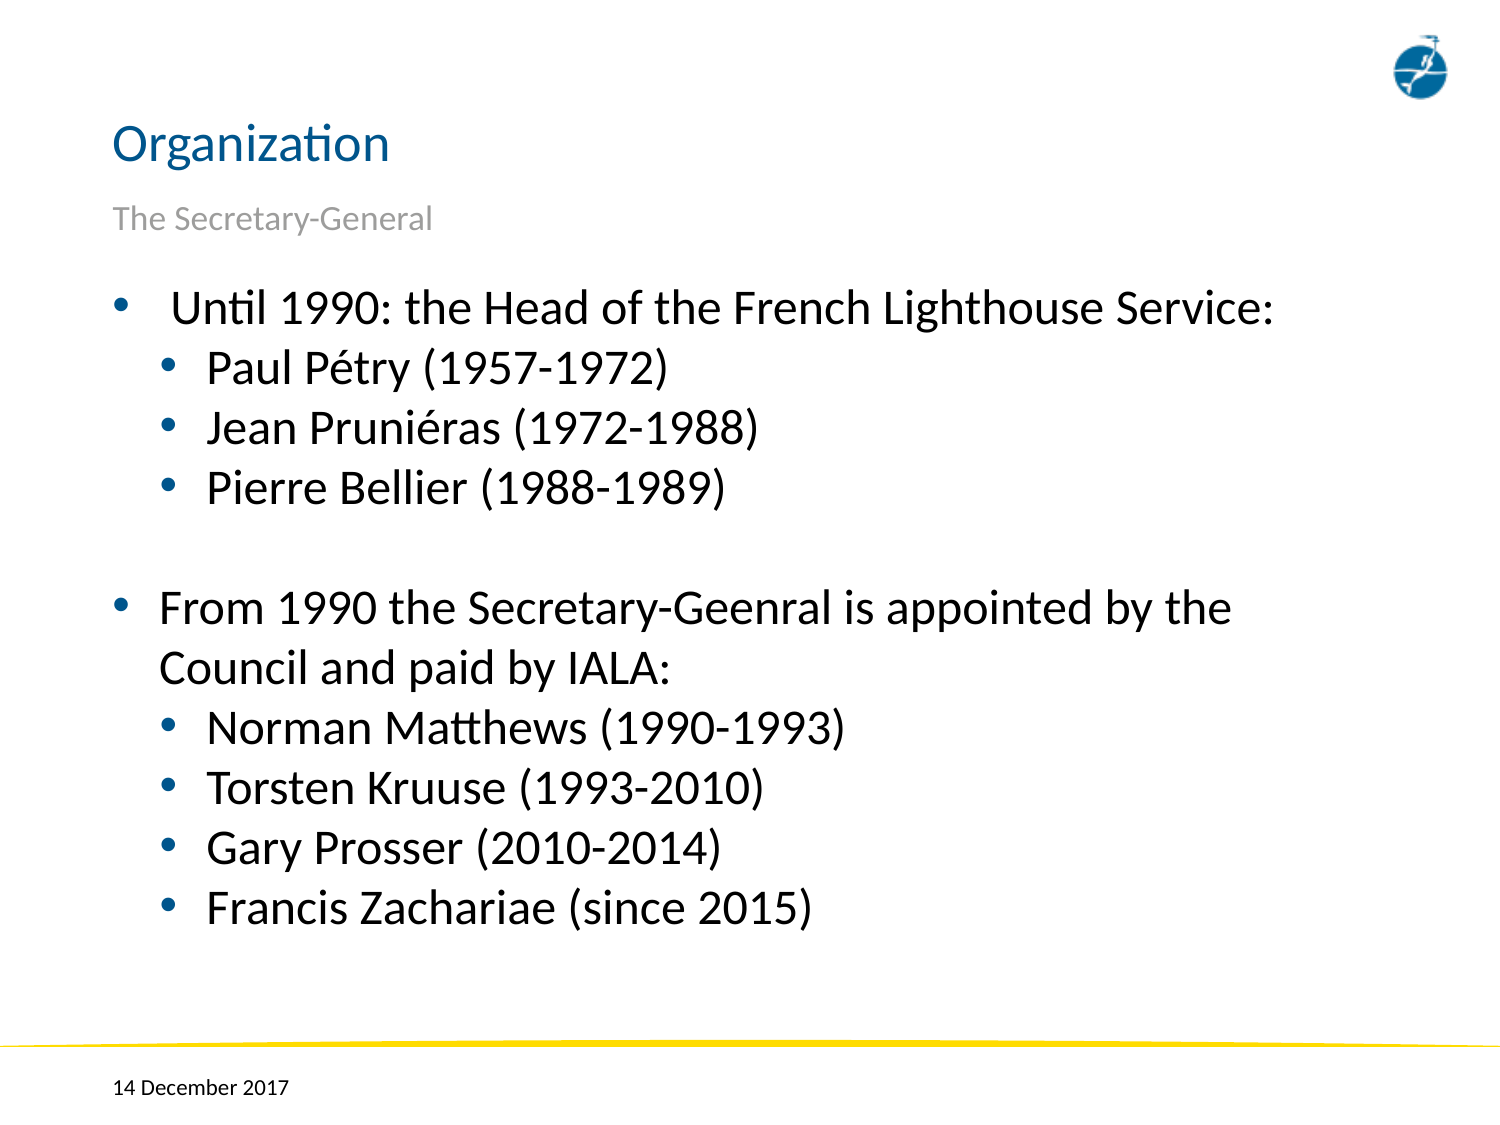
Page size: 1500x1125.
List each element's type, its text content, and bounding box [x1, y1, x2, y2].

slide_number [112, 1046, 461, 1125]
list The Secretary-General Until 1990: the Head of the French Lighthouse Service: Paul Pétry (1957-1972) Jean Pruniéras (1972-1988) Pierre Bellier (1988-1989) From 1990 the Secretary-Geenral is appointed by the Council and paid by IALA: Norman Matthews (1990-1993) Torsten Kruuse (1993-2010) Gary Prosser (2010-2014) Francis Zachariae (since 2015) [112, 190, 1388, 1040]
title Organization [112, 19, 1388, 173]
